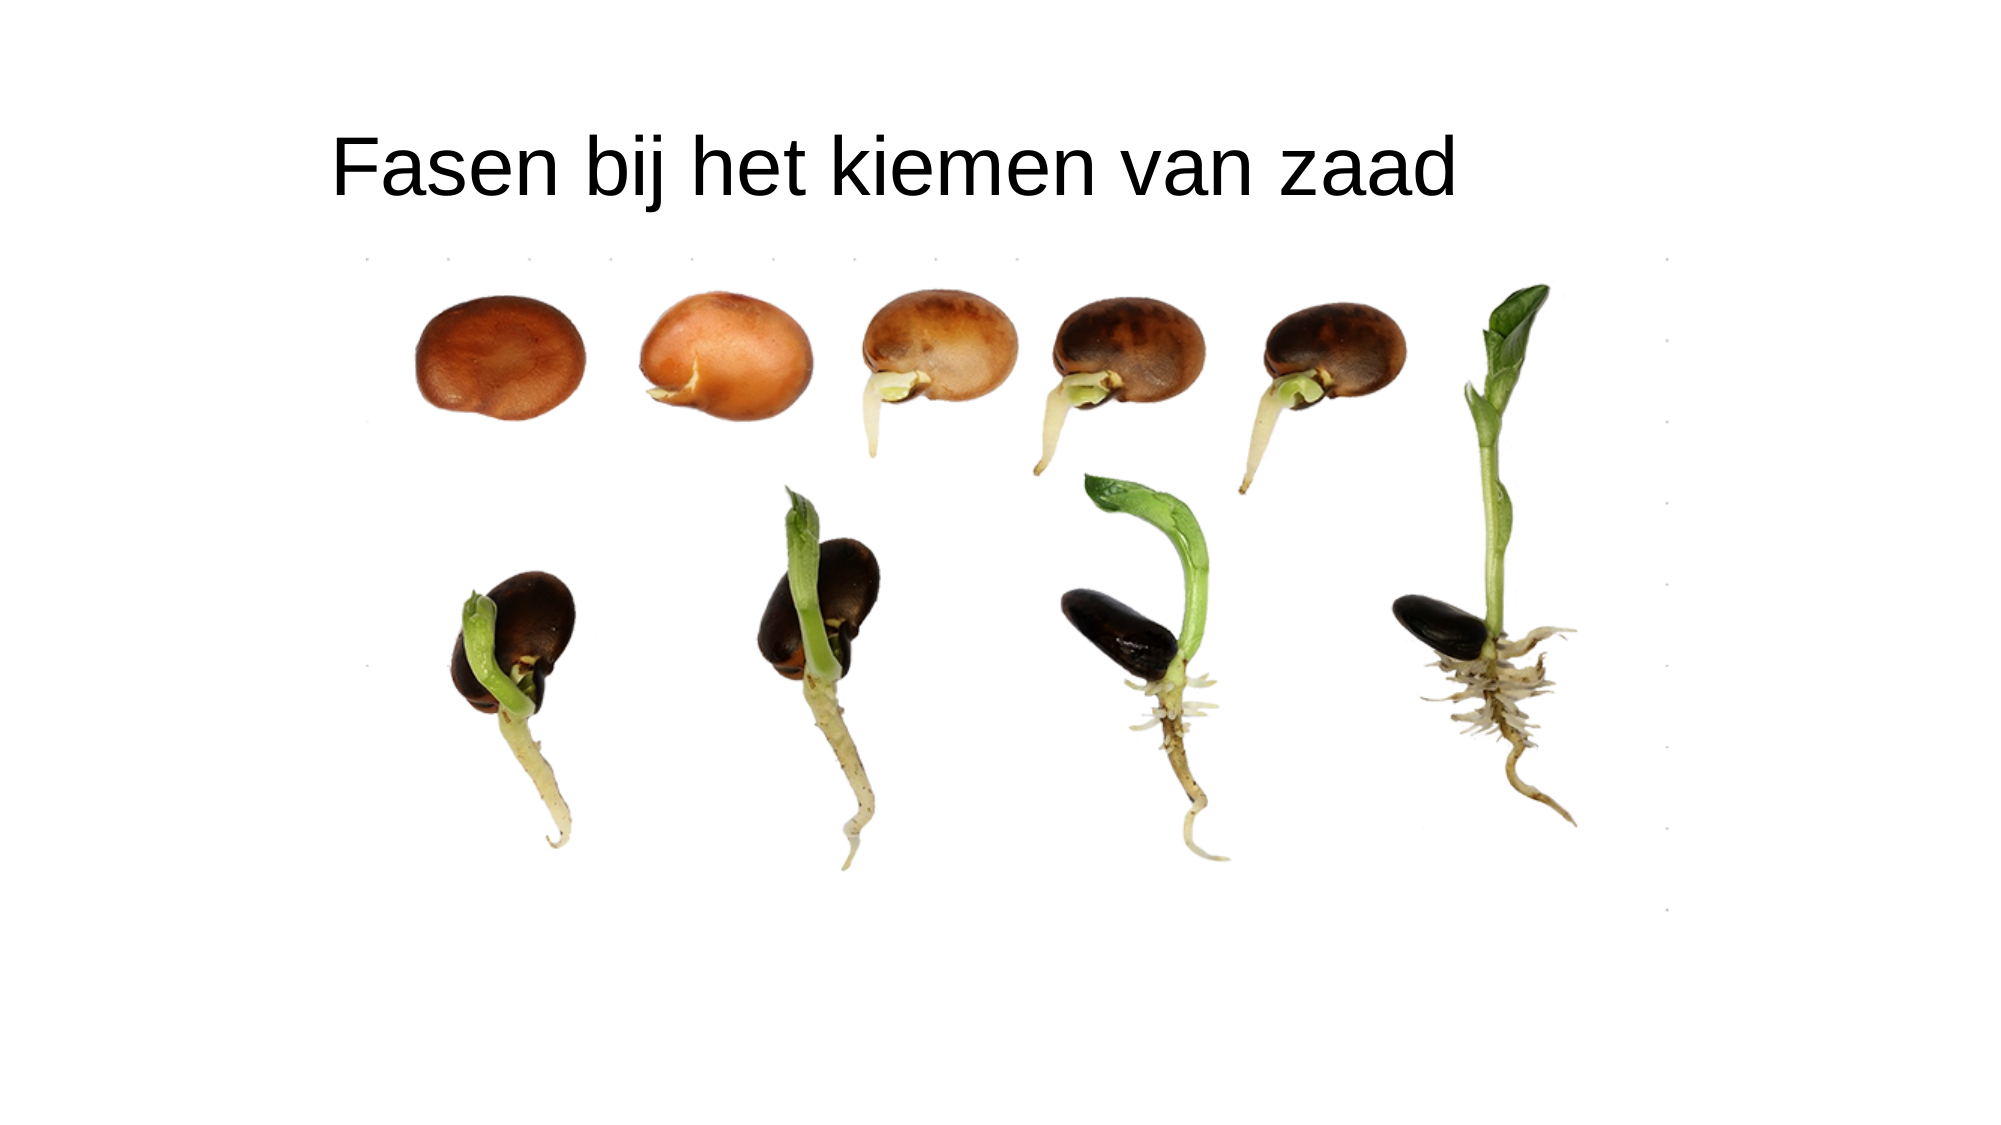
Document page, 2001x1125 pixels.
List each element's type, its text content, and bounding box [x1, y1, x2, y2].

text_box Fasen bij het kiemen van zaad [275, 105, 1514, 220]
picture [324, 165, 1675, 960]
